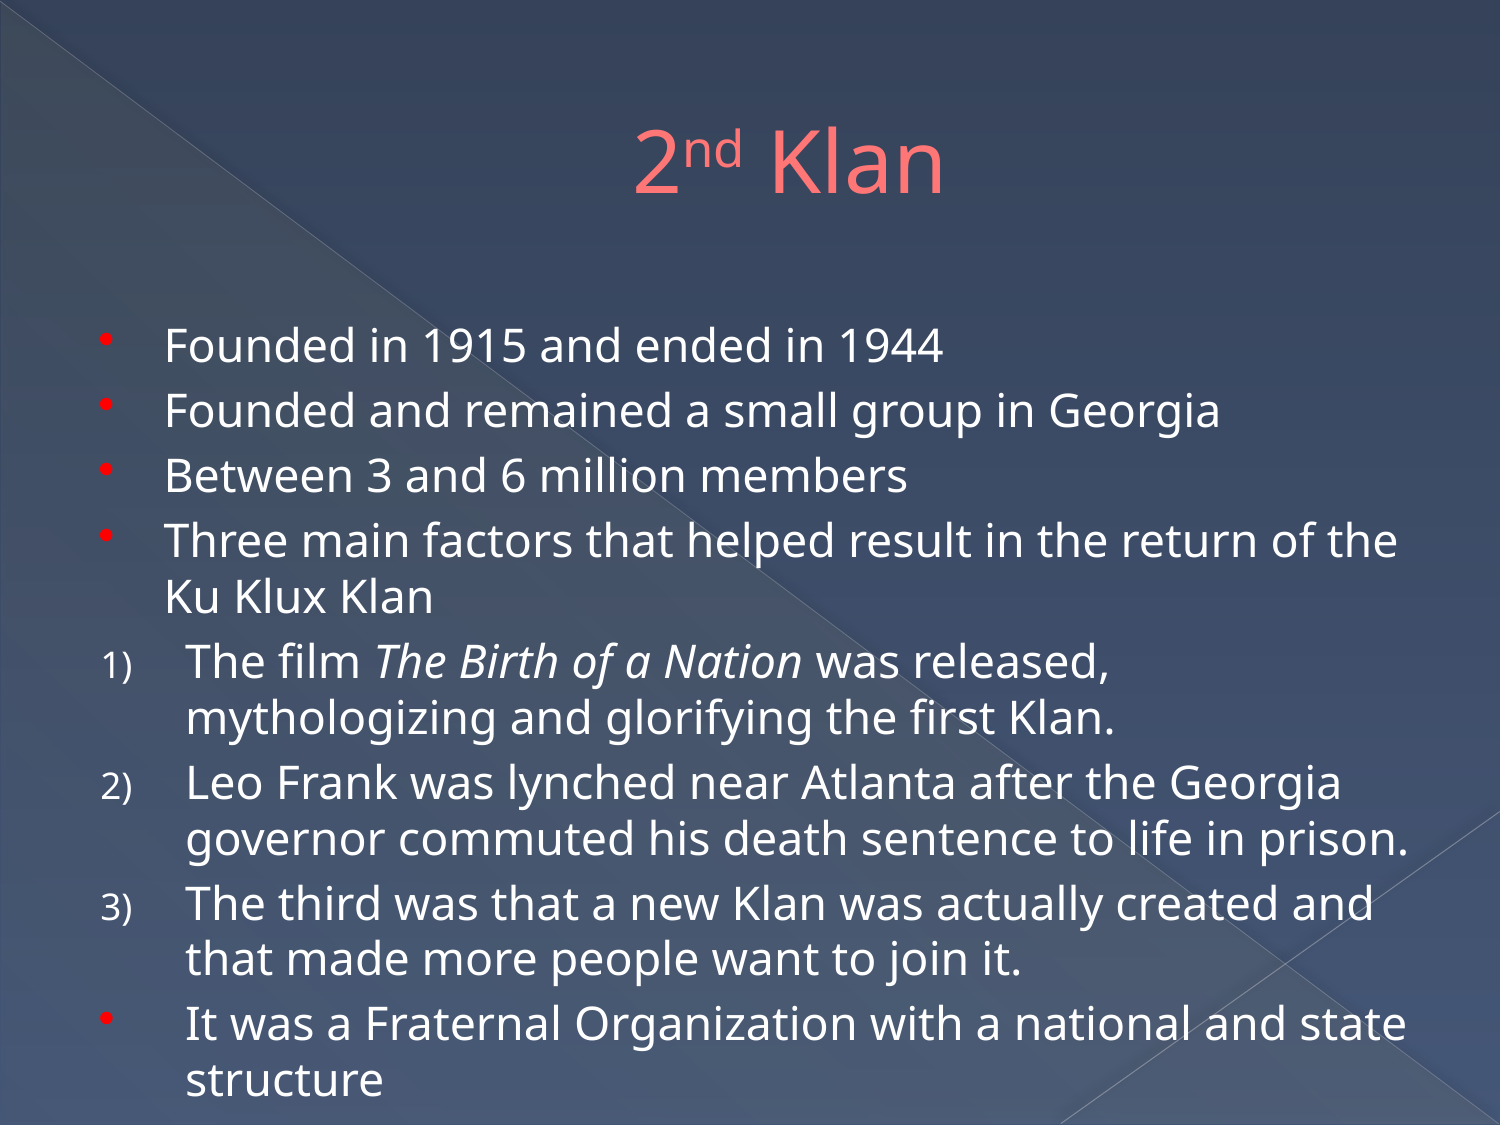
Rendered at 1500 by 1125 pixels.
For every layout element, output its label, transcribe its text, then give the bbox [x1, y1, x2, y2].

list Founded in 1915 and ended in 1944 Founded and remained a small group in Georgia Between 3 and 6 million members Three main factors that helped result in the return of the Ku Klux Klan The film The Birth of a Nation was released, mythologizing and glorifying the first Klan. Leo Frank was lynched near Atlanta after the Georgia governor commuted his death sentence to life in prison. The third was that a new Klan was actually created and that made more people want to join it. It was a Fraternal Organization with a national and state structure [75, 308, 1425, 1125]
title 2nd Klan [75, 43, 1425, 274]
